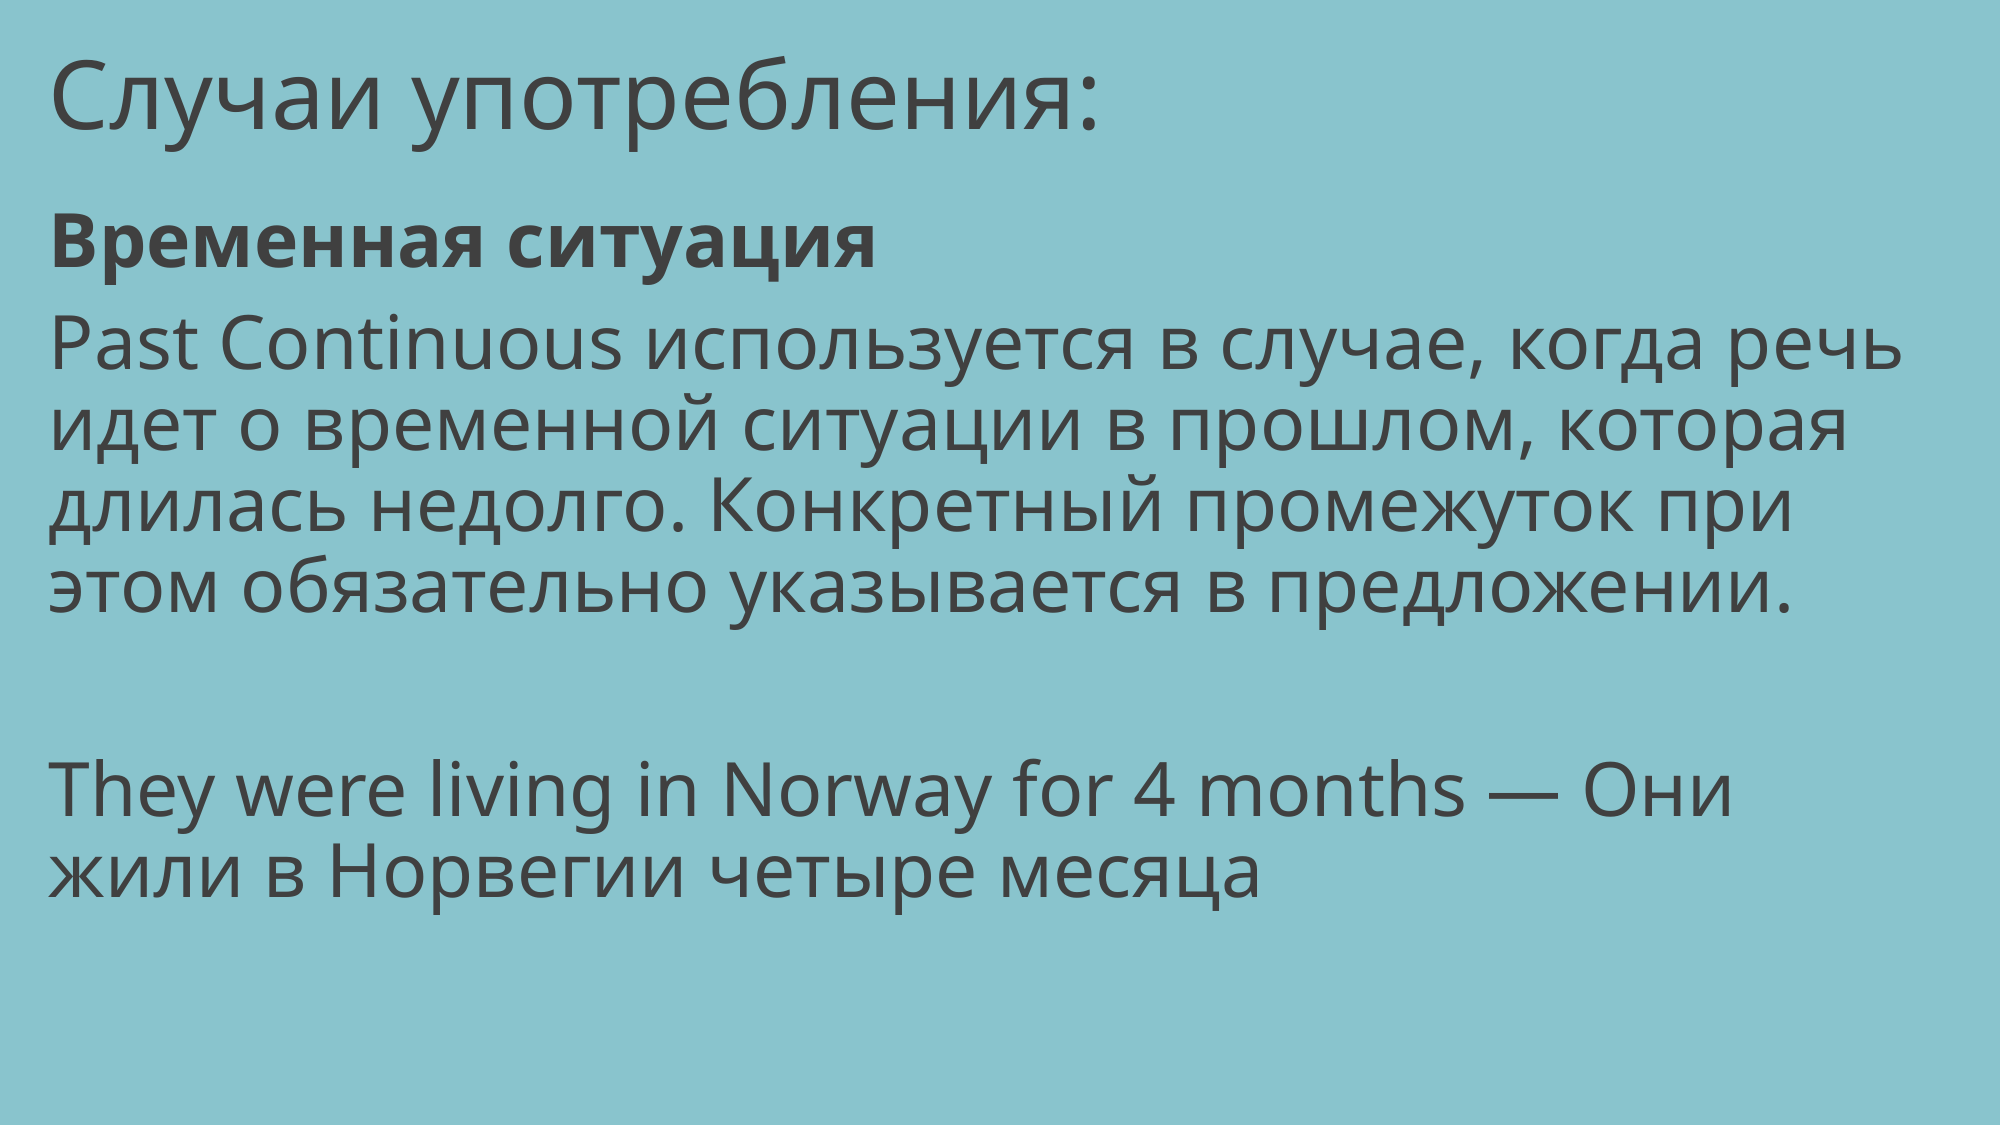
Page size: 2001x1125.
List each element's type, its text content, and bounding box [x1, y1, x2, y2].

list Временная ситуация Past Continuous используется в случае, когда речь идет о временной ситуации в прошлом, которая длилась недолго. Конкретный промежуток при этом обязательно указывается в предложении. They were living in Norway for 4 months — Они жили в Норвегии четыре месяца [33, 195, 1947, 1064]
title Случаи употребления: [33, 39, 1845, 158]
